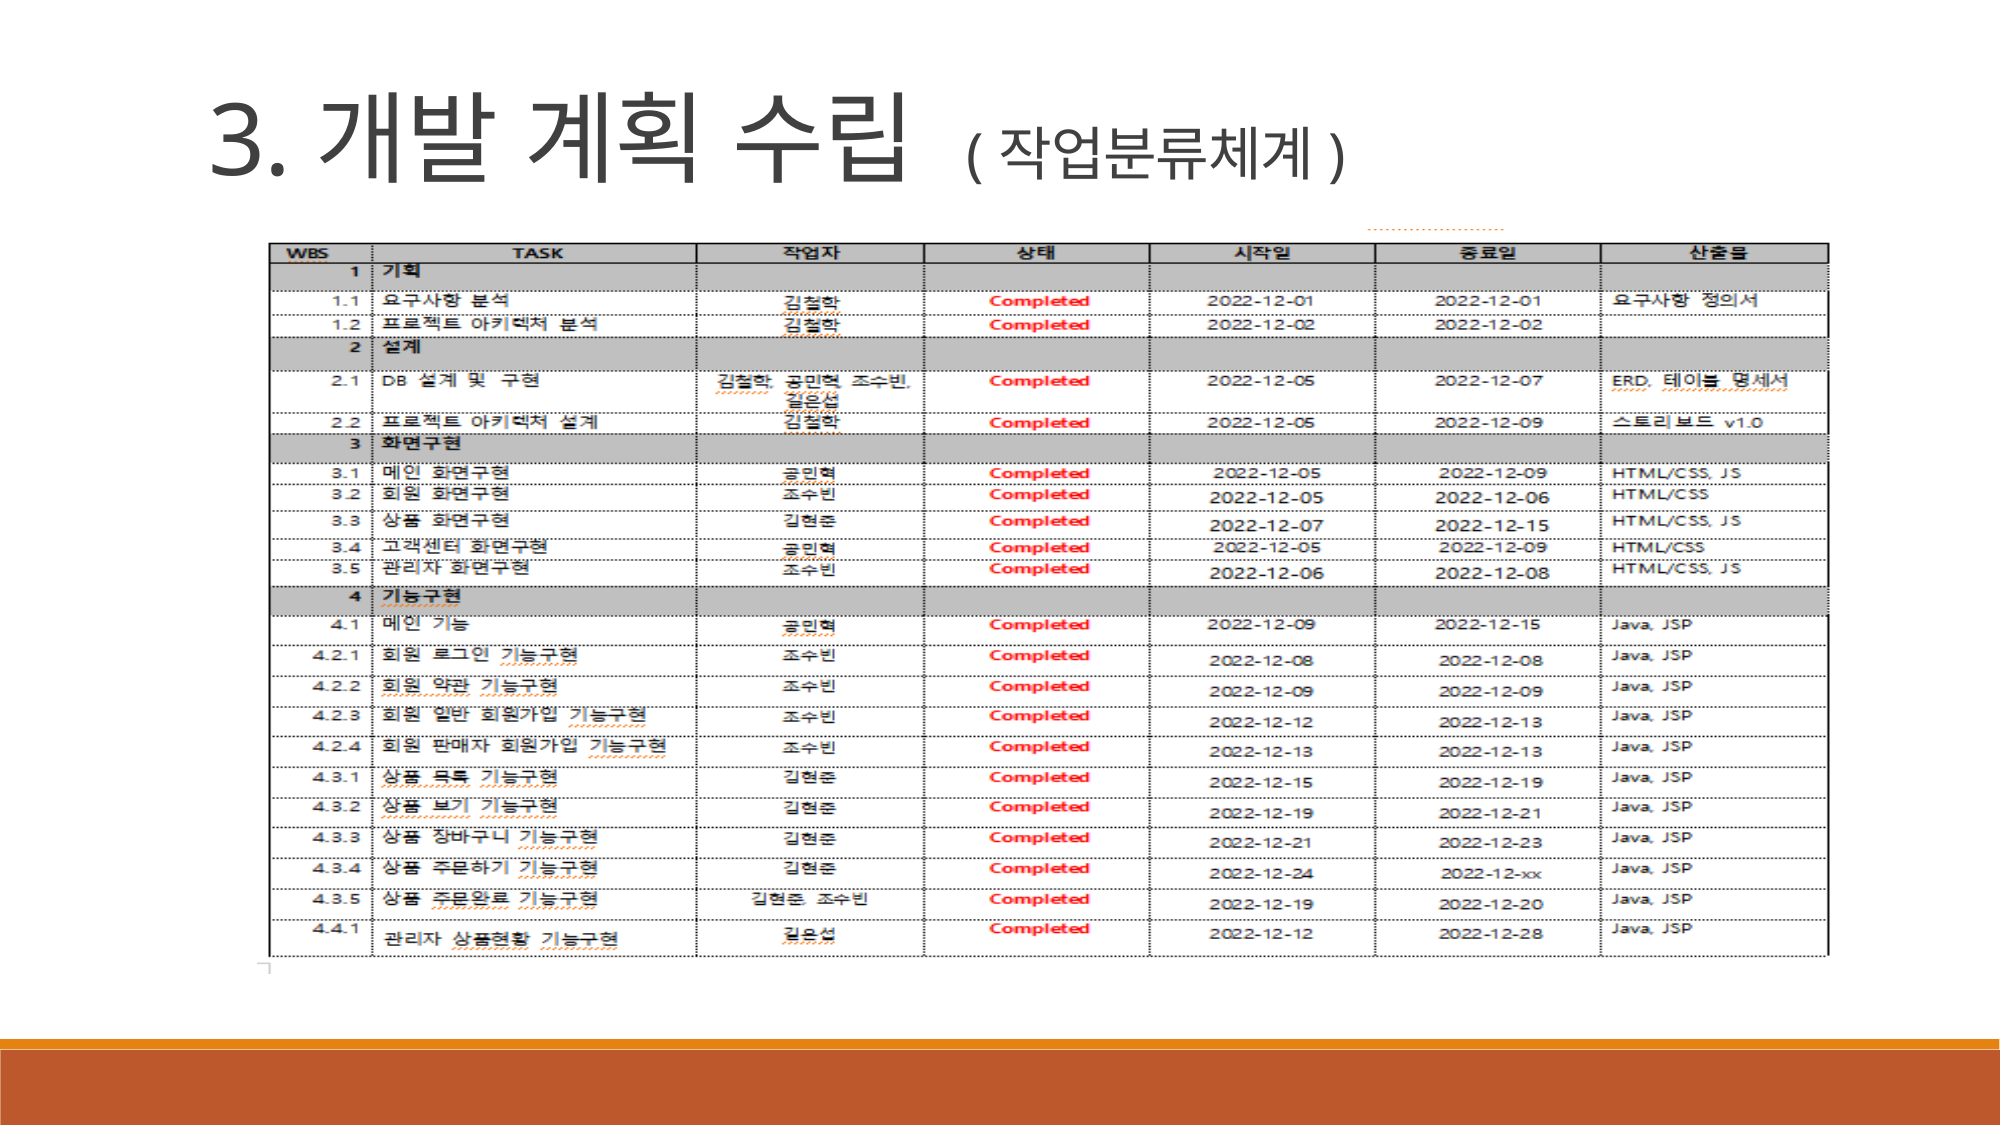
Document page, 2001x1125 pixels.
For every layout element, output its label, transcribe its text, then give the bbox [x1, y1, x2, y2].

title 3.개발 계획 수립 (작업분류체계) [193, 49, 1844, 204]
picture [257, 229, 1845, 975]
